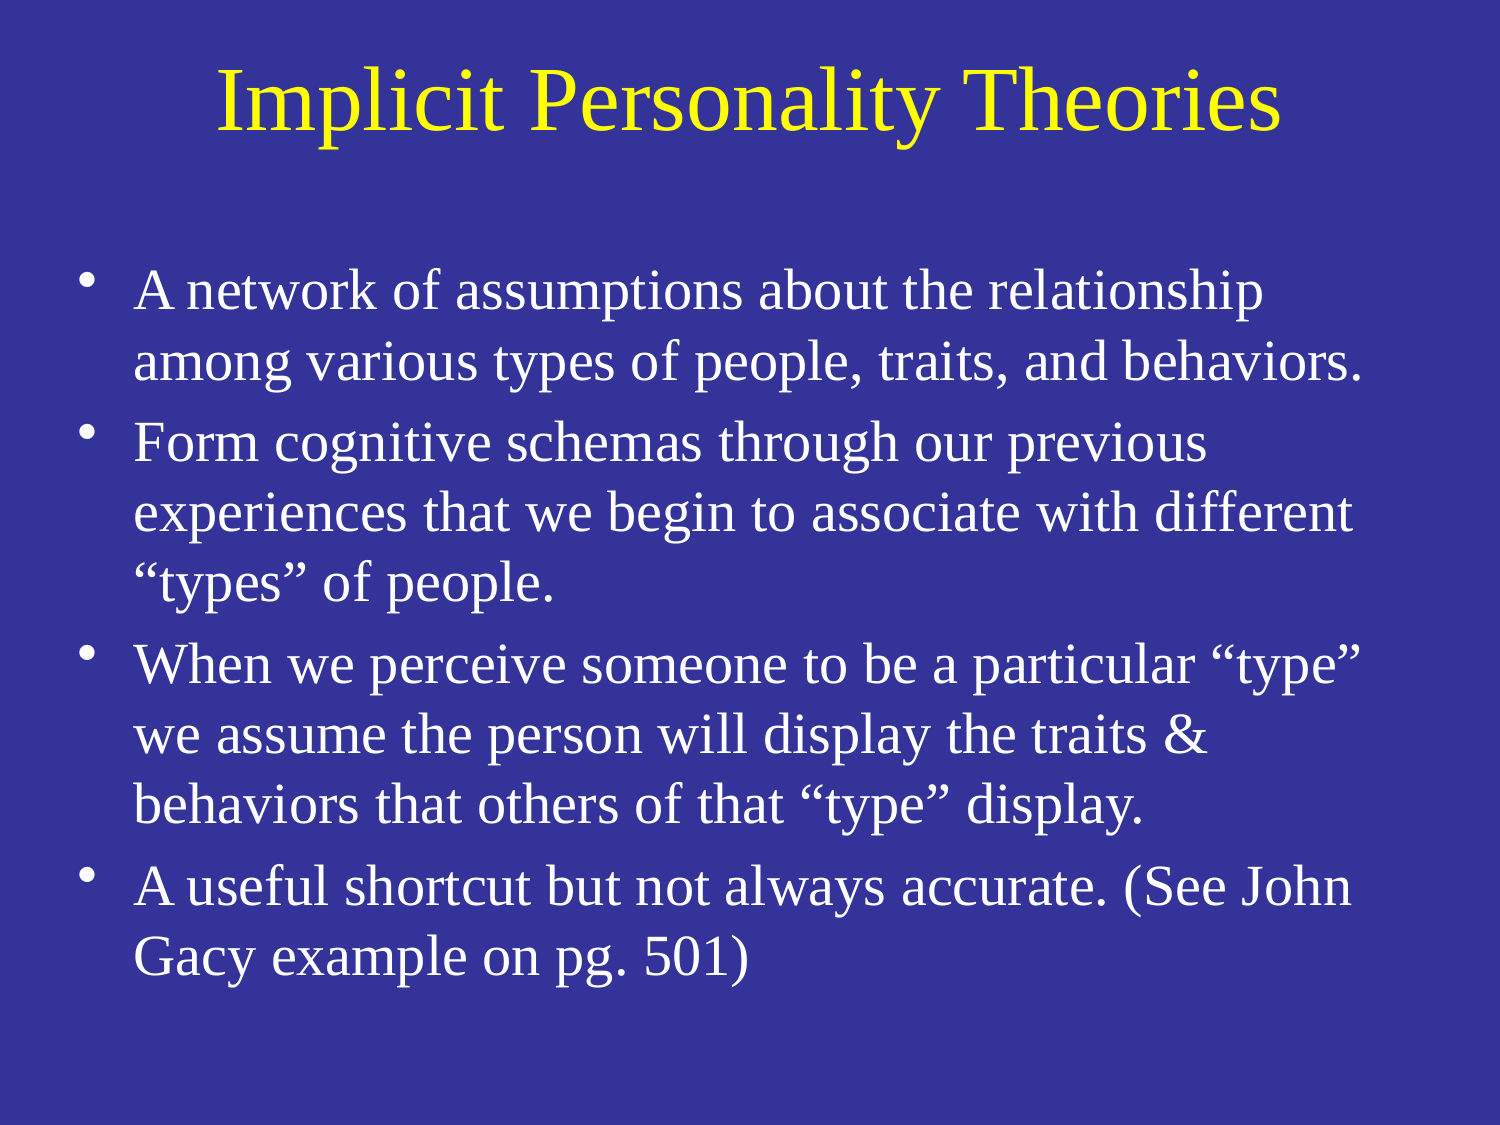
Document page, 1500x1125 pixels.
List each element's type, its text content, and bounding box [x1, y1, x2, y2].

list A network of assumptions about the relationship among various types of people, traits, and behaviors. Form cognitive schemas through our previous experiences that we begin to associate with different “types” of people. When we perceive someone to be a particular “type” we assume the person will display the traits & behaviors that others of that “type” display. A useful shortcut but not always accurate. (See John Gacy example on pg. 501) [62, 162, 1438, 1063]
title Implicit Personality Theories [112, 0, 1388, 162]
